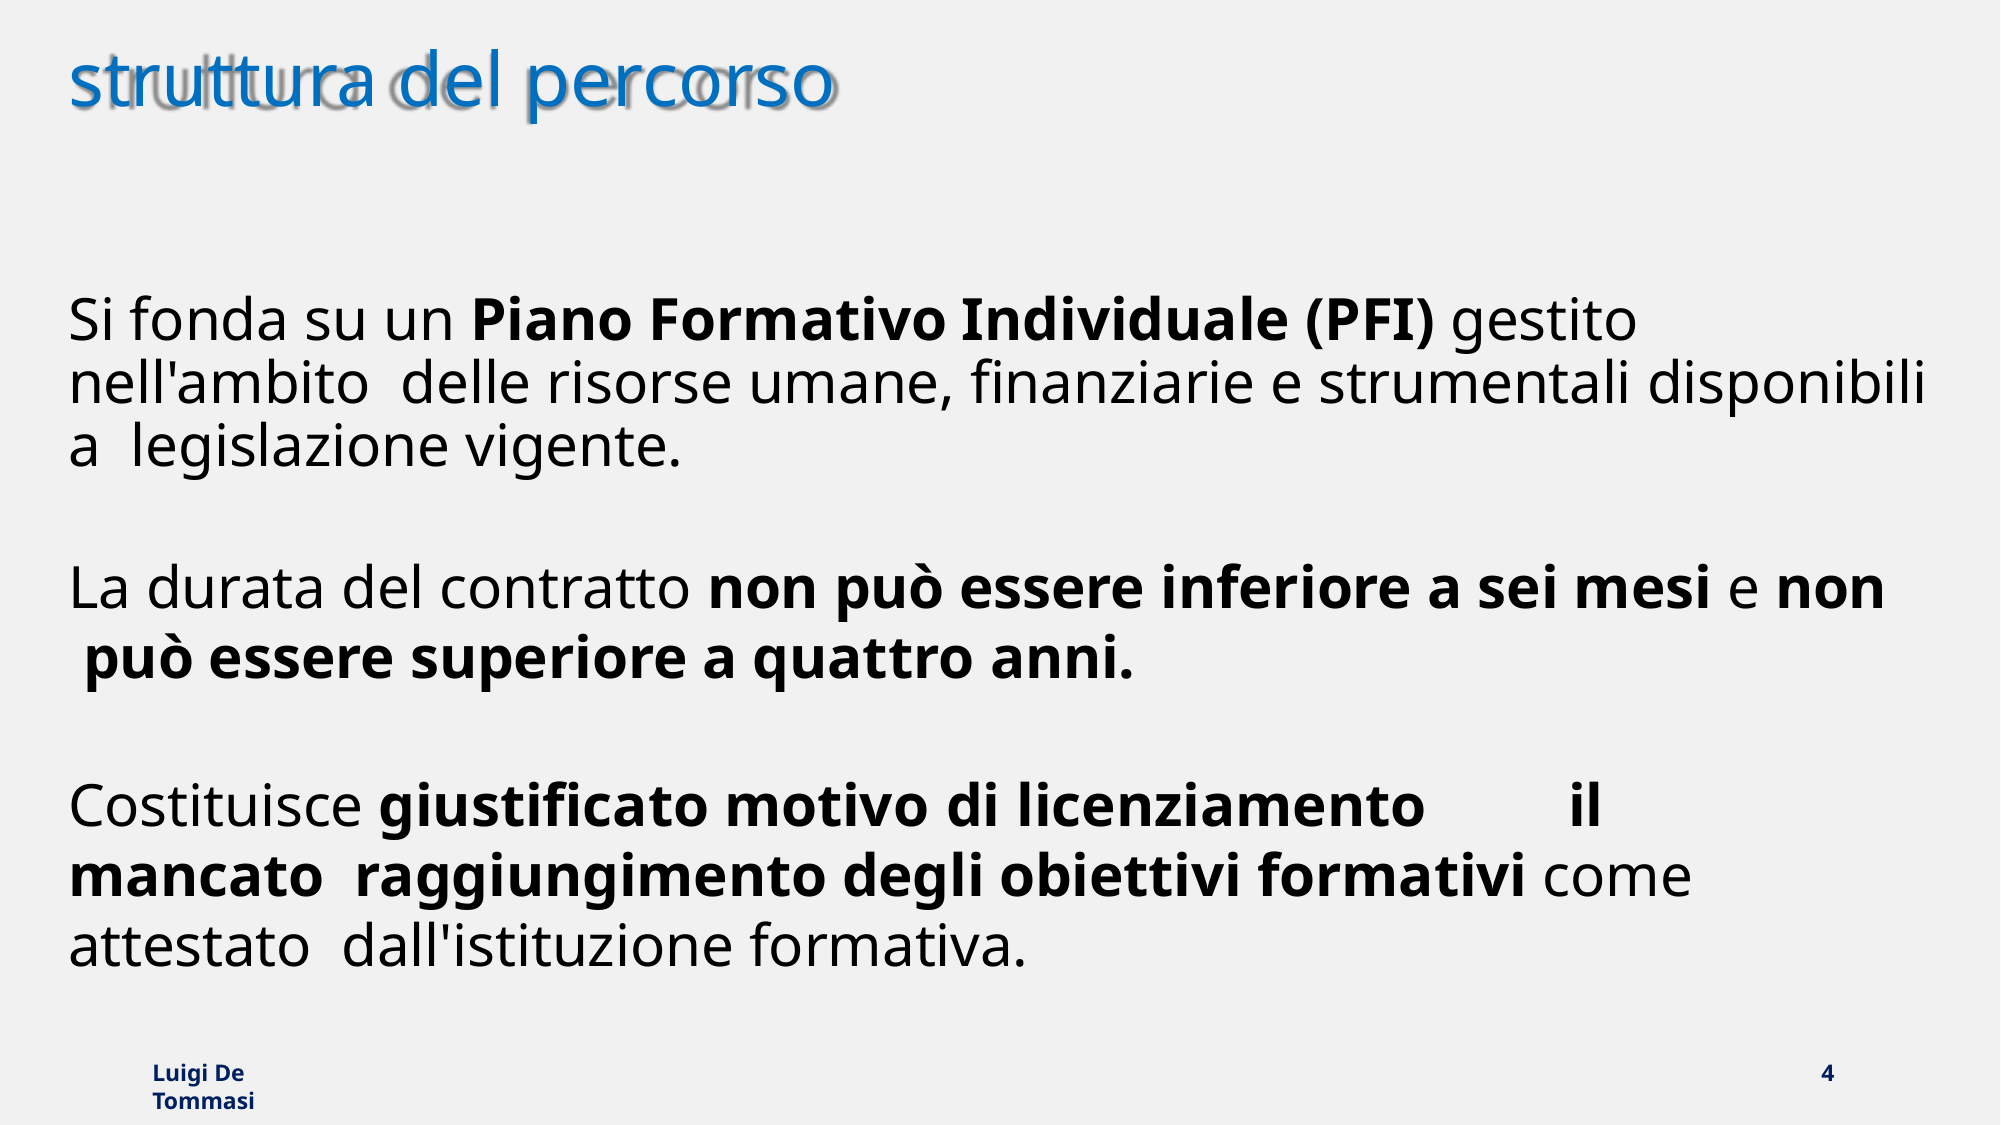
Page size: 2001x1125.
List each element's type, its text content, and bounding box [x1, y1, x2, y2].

text_box Si fonda su un Piano Formativo Individuale (PFI) gestito nell'ambito delle risorse umane, finanziarie e strumentali disponibili a legislazione vigente. La durata del contratto non può essere inferiore a sei mesi e non può essere superiore a quattro anni. Costituisce giustificato motivo di licenziamento il mancato raggiungimento degli obiettivi formativi come attestato dall'istituzione formativa. [66, 280, 1932, 979]
text_box [21, 8, 891, 175]
slide_number 4 [1817, 1056, 1852, 1125]
footer Luigi De Tommasi [150, 1056, 347, 1125]
title struttura del percorso [66, 29, 841, 220]
